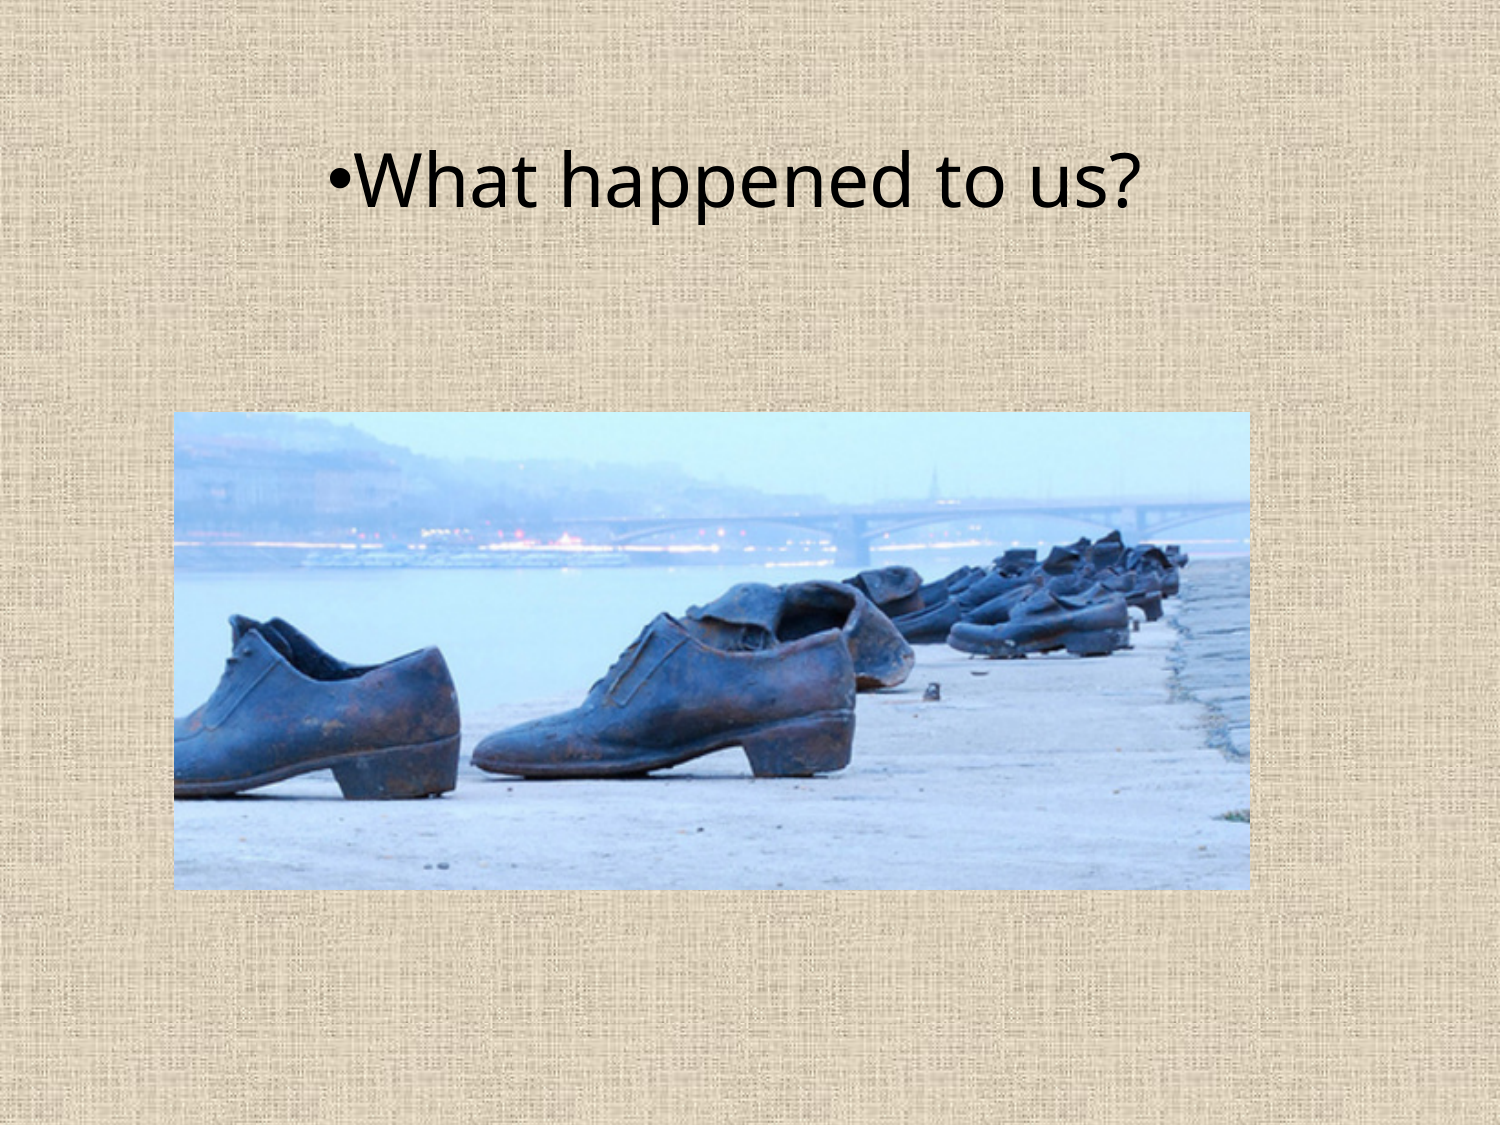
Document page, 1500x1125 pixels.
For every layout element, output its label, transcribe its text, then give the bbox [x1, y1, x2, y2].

picture [0, 0, 1500, 1125]
subtitle What happened to us? [312, 125, 1363, 275]
